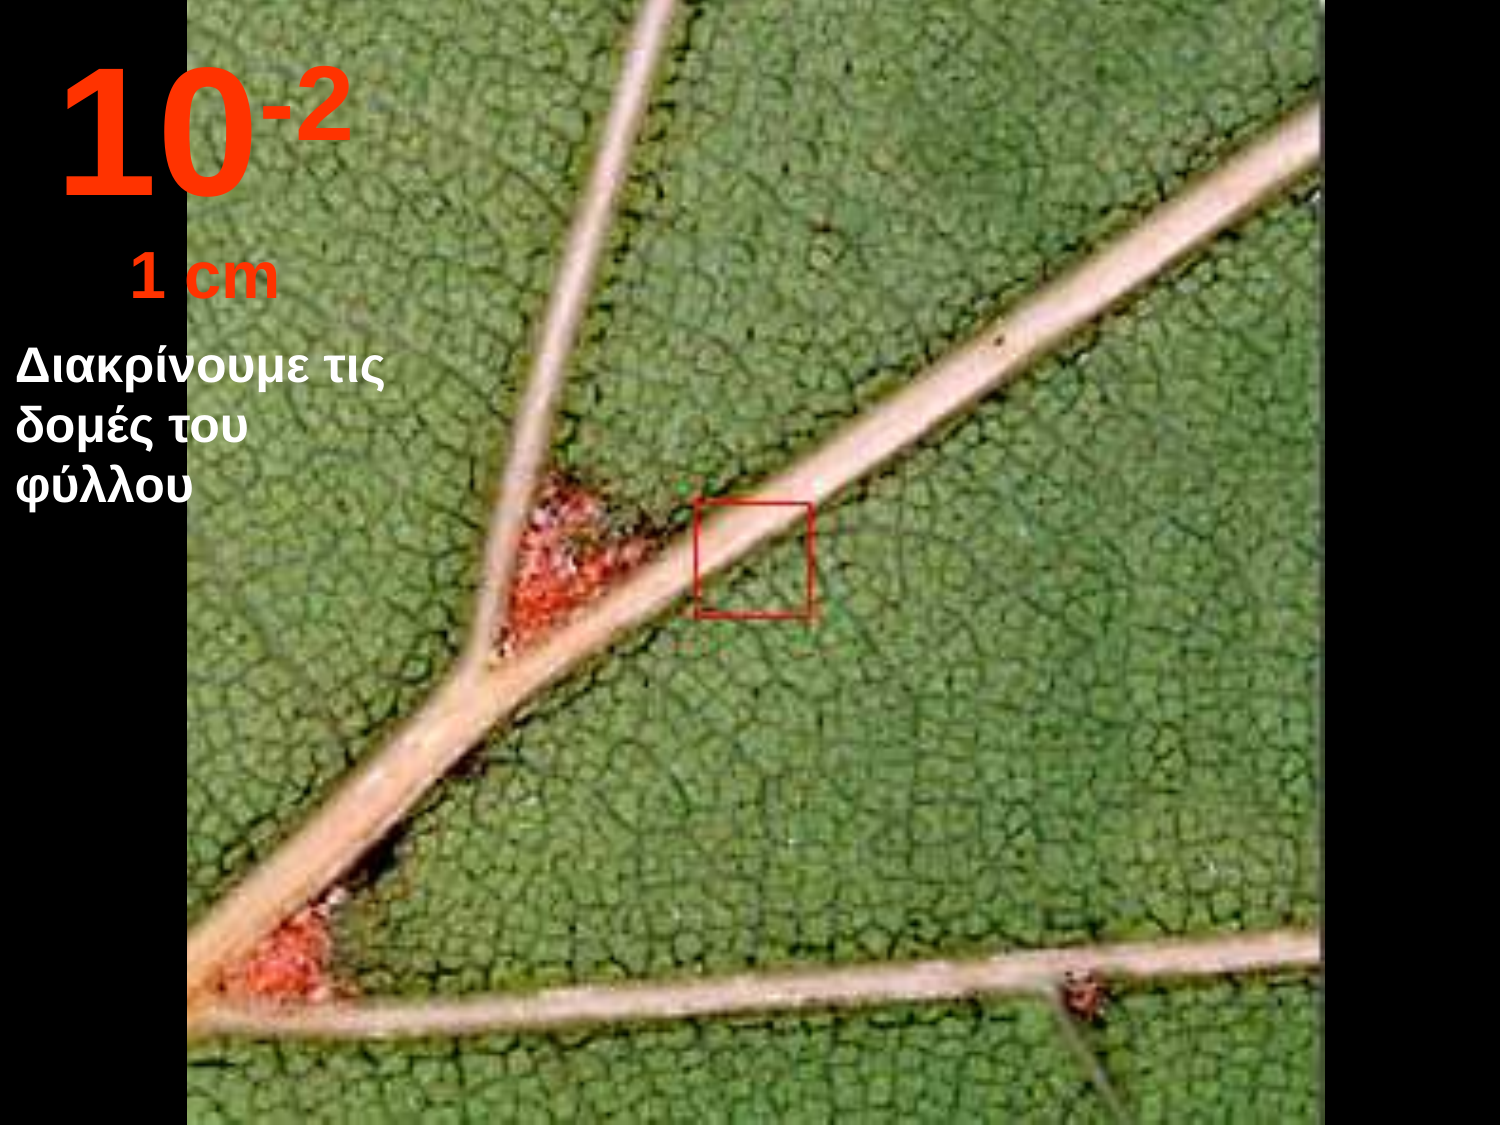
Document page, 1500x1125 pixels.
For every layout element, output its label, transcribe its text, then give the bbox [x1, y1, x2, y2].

text_box Διακρίνουμε τις δομές του φύλλου [0, 324, 181, 520]
picture [187, 0, 1326, 1125]
text_box 10-2 1 cm [40, 4, 181, 319]
